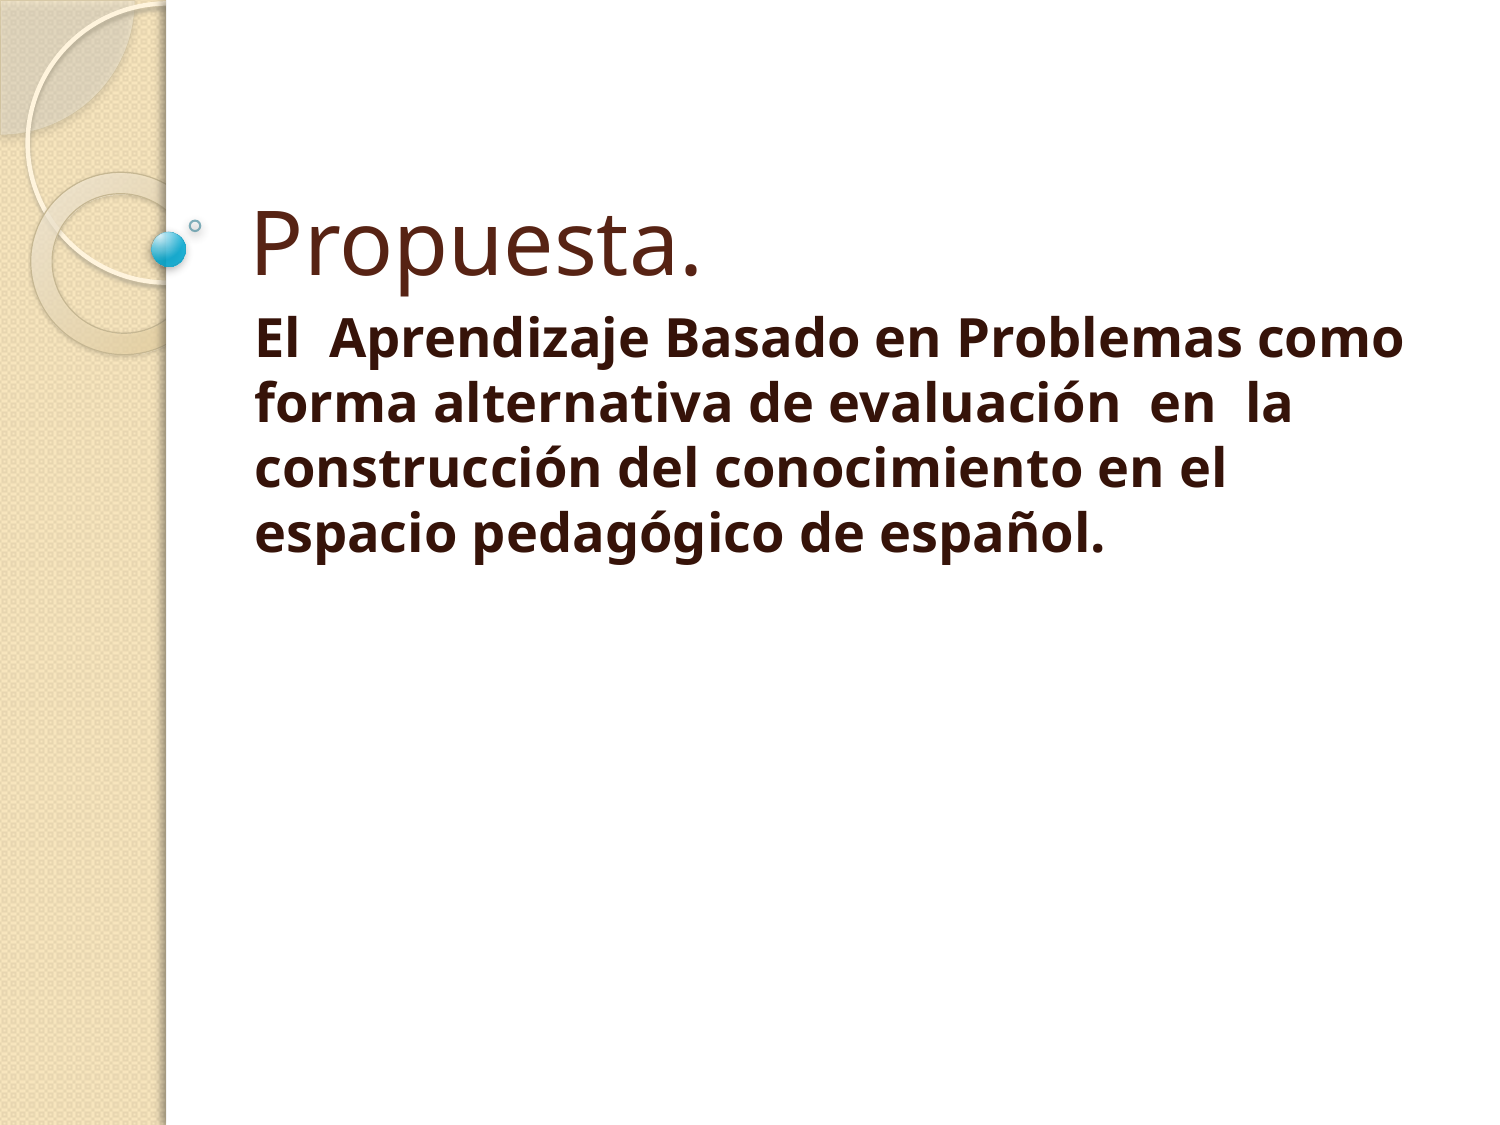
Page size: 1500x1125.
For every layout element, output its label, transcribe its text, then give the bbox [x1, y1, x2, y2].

title Propuesta. [234, 59, 1450, 301]
subtitle El Aprendizaje Basado en Problemas como forma alternativa de evaluación en la construcción del conocimiento en el espacio pedagógico de español. [234, 303, 1450, 591]
